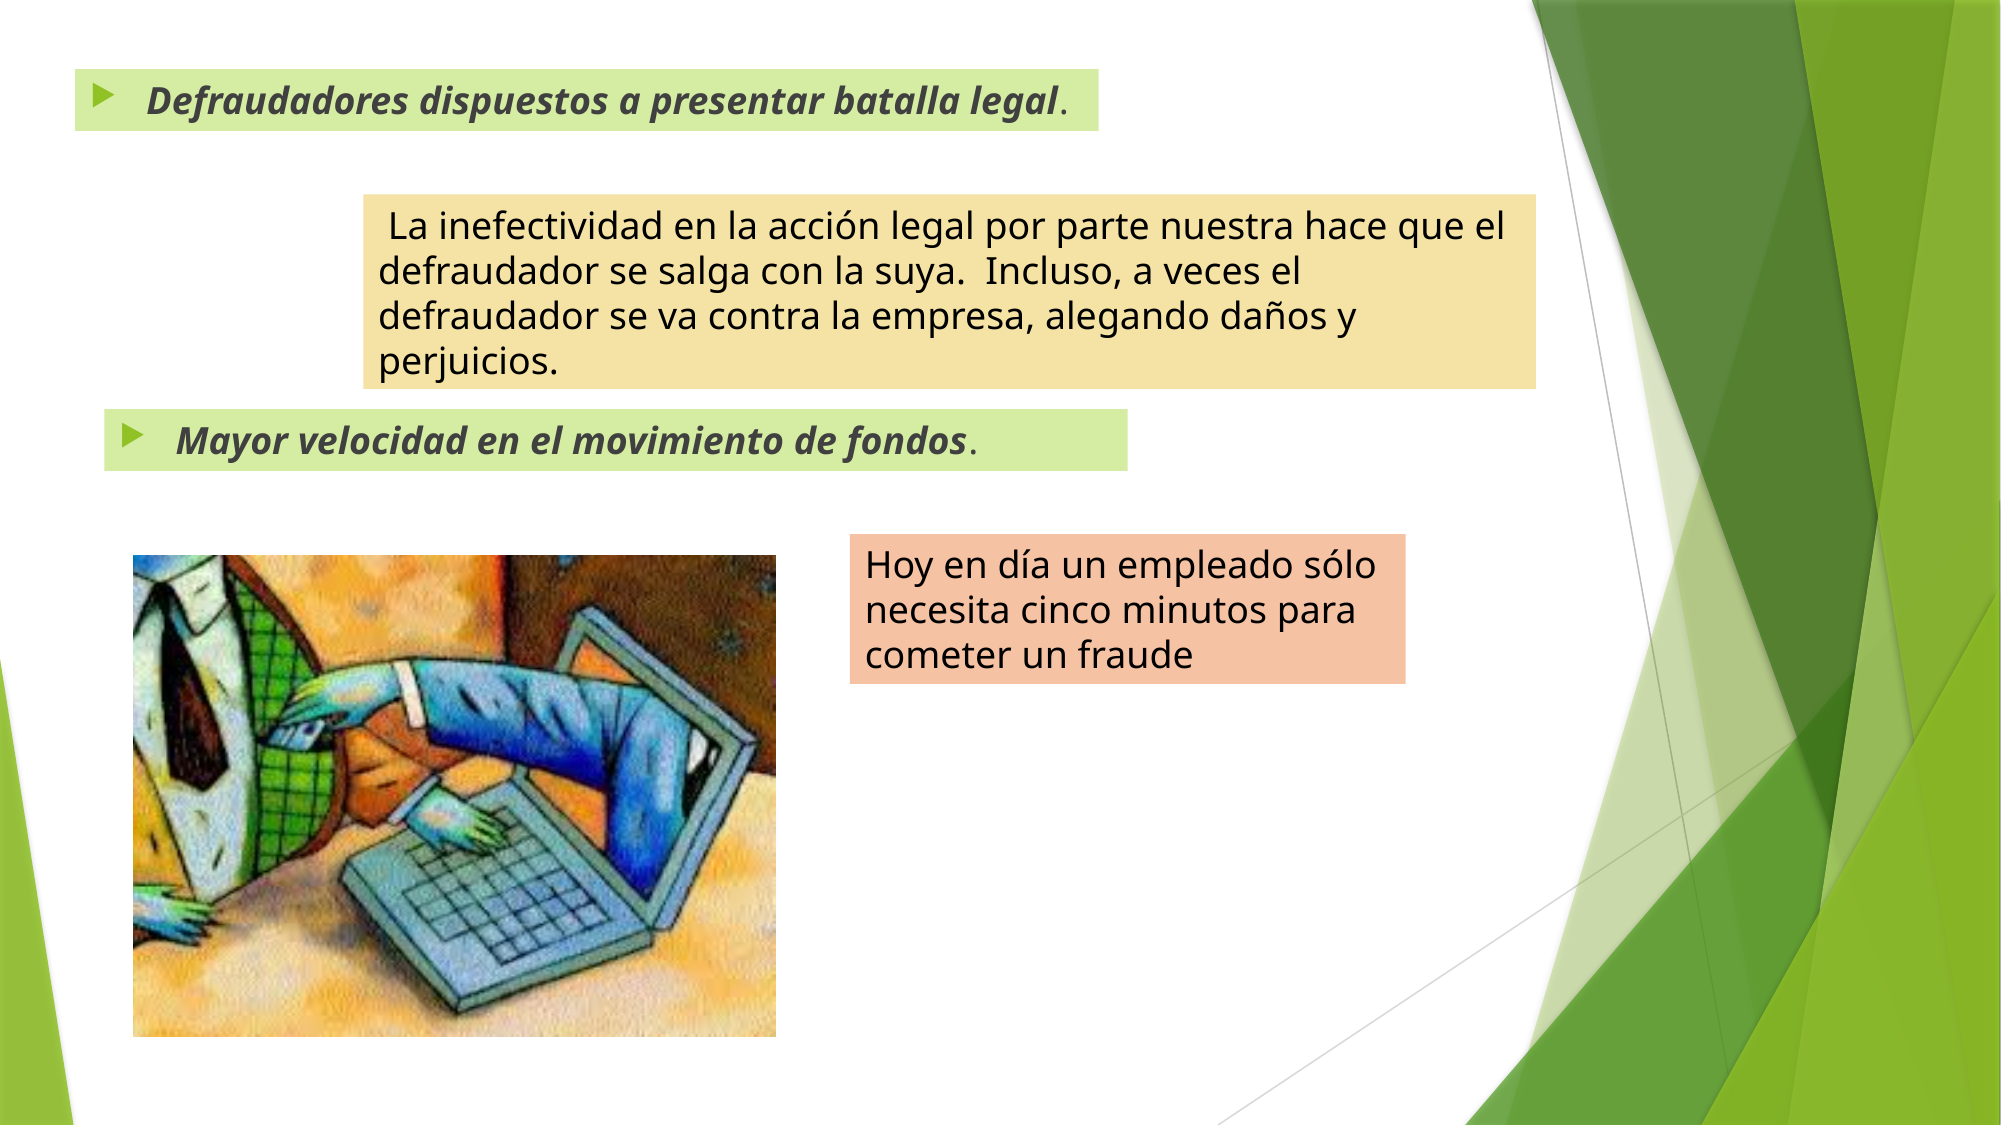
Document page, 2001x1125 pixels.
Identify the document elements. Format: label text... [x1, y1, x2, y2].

text_box La inefectividad en la acción legal por parte nuestra hace que el defraudador se salga con la suya. Incluso, a veces el defraudador se va contra la empresa, alegando daños y perjuicios. [363, 194, 1536, 389]
text_box Mayor velocidad en el movimiento de fondos. [104, 409, 1128, 471]
text_box Hoy en día un empleado sólo necesita cinco minutos para cometer un fraude [849, 534, 1406, 684]
list Defraudadores dispuestos a presentar batalla legal. [75, 69, 1099, 131]
picture [132, 555, 776, 1037]
